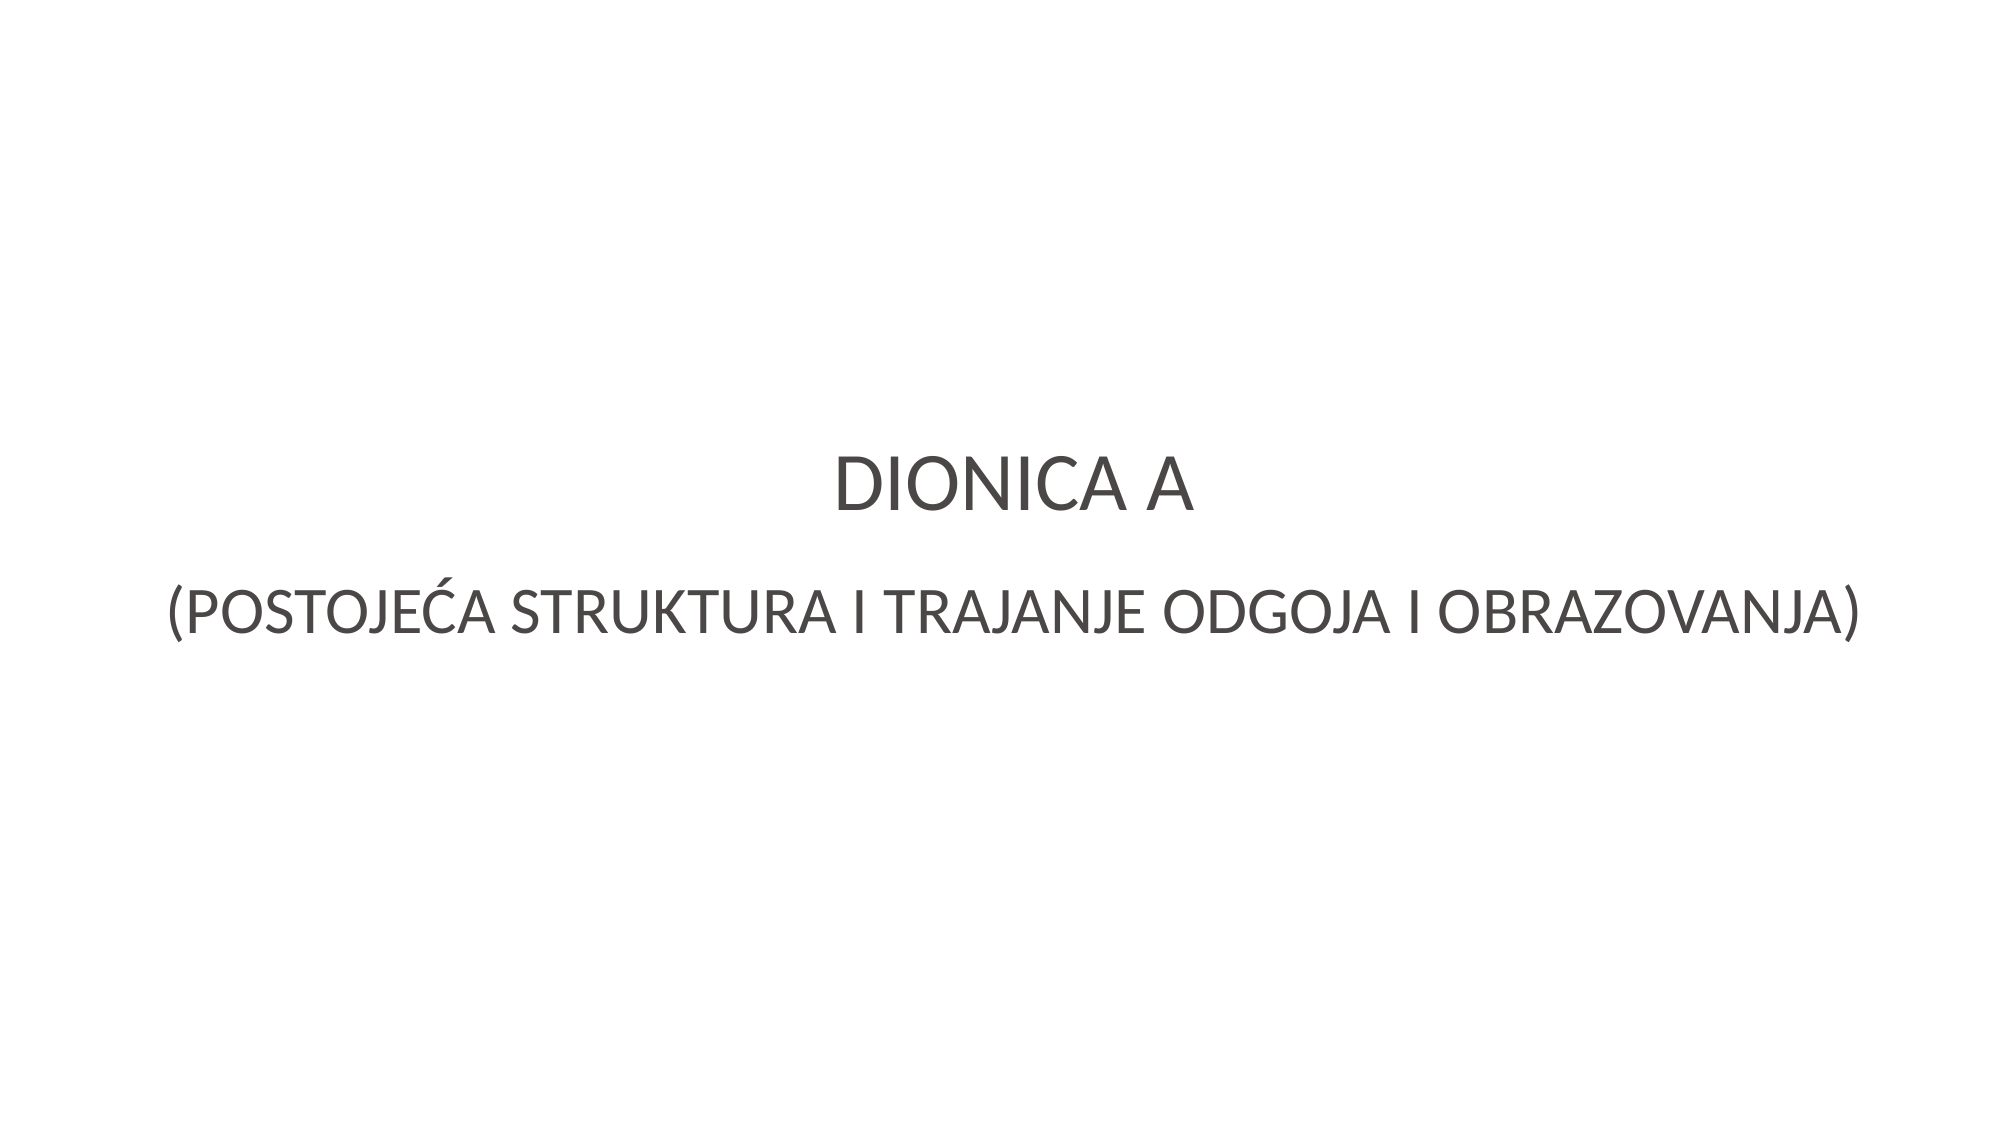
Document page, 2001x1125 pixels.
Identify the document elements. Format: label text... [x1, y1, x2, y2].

text_box DIONICA A (POSTOJEĆA STRUKTURA I TRAJANJE ODGOJA I OBRAZOVANJA) [72, 369, 1957, 655]
